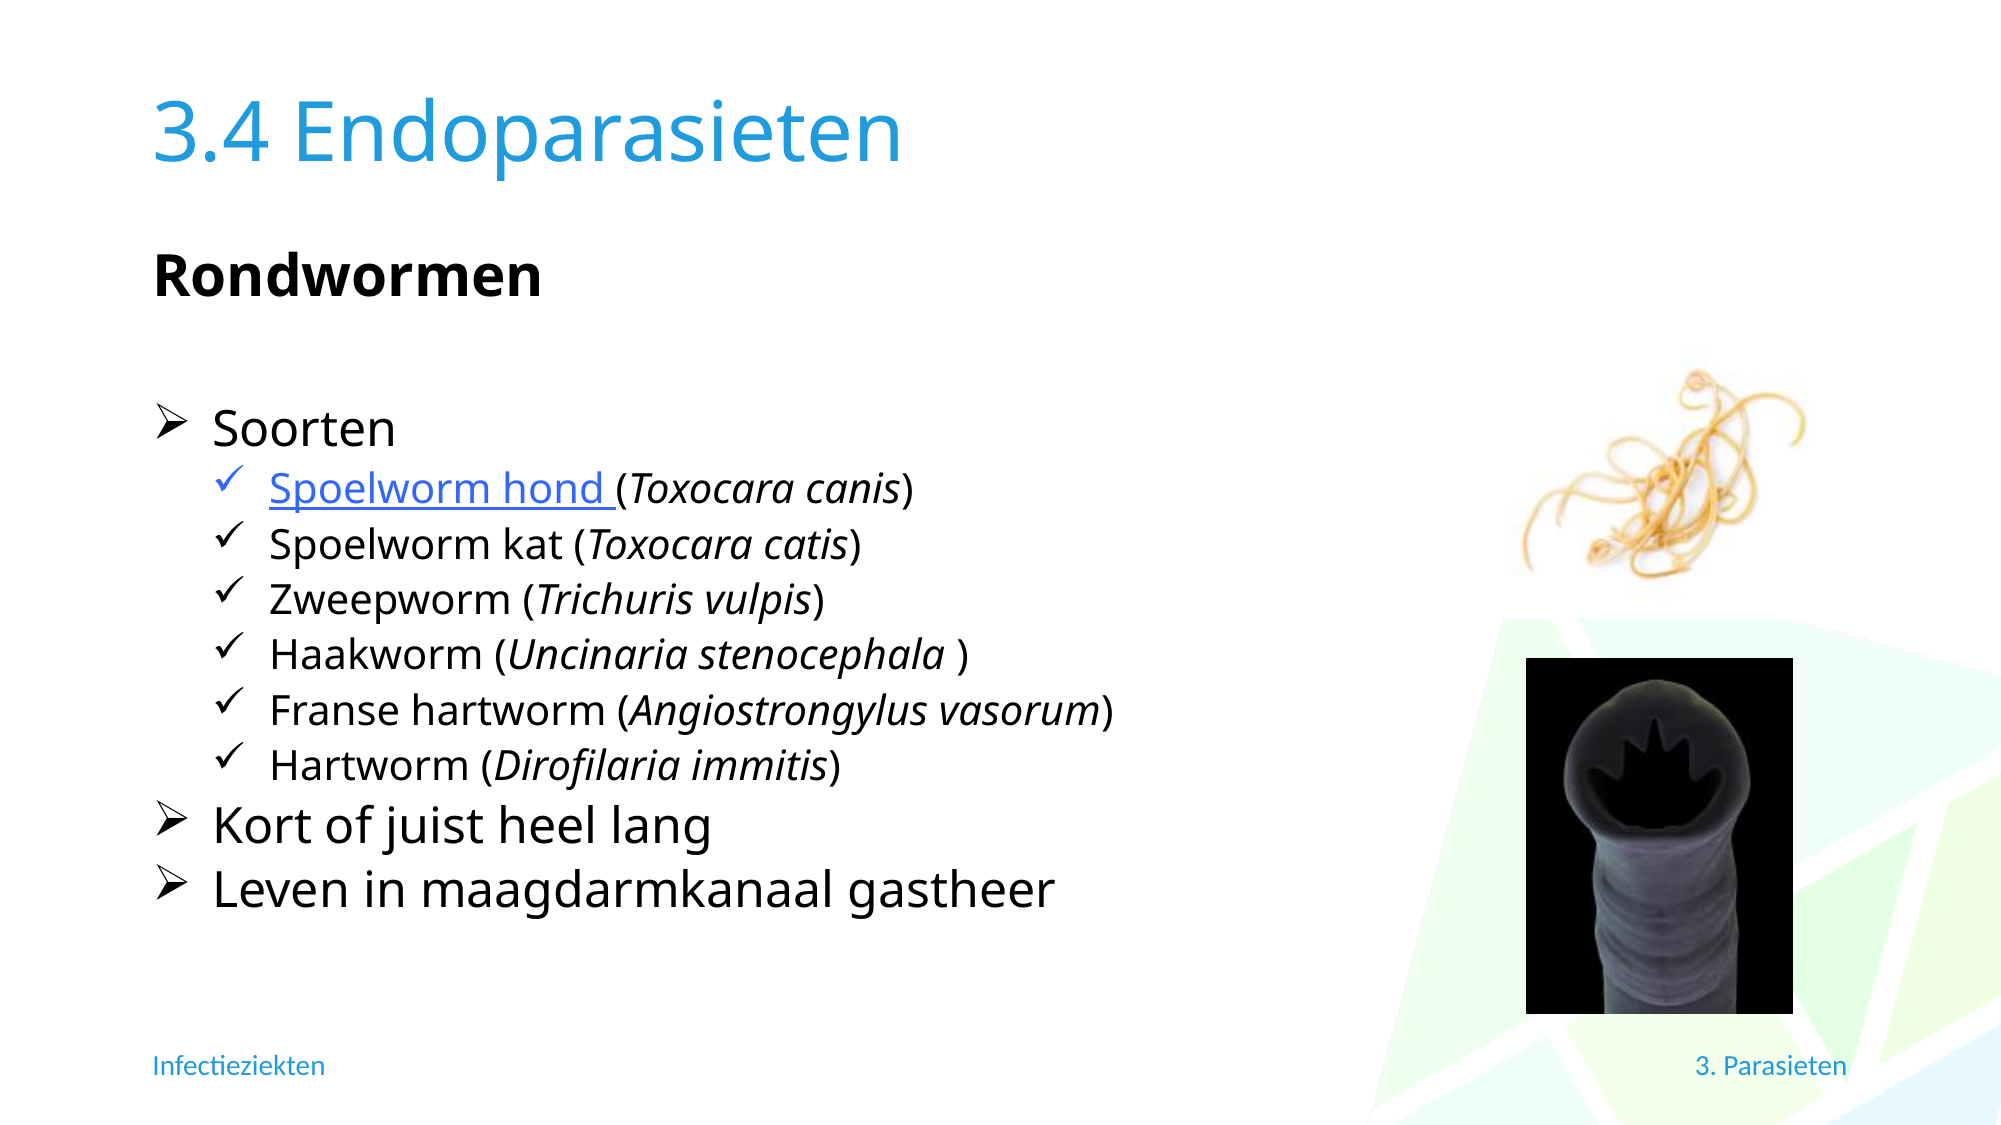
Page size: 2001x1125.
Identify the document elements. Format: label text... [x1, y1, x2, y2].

list 3. Parasieten [1412, 1042, 1863, 1103]
list Rondwormen Soorten Spoelworm hond (Toxocara canis) Spoelworm kat (Toxocara catis) Zweepworm (Trichuris vulpis) Haakworm (Uncinaria stenocephala ) Franse hartworm (Angiostrongylus vasorum) Hartworm (Dirofilaria immitis) Kort of juist heel lang Leven in maagdarmkanaal gastheer [137, 238, 1863, 1014]
title 3.4 Endoparasieten [137, 59, 1863, 210]
picture [1457, 324, 1863, 619]
list Infectieziekten [137, 1042, 588, 1103]
picture [1526, 658, 1793, 1014]
